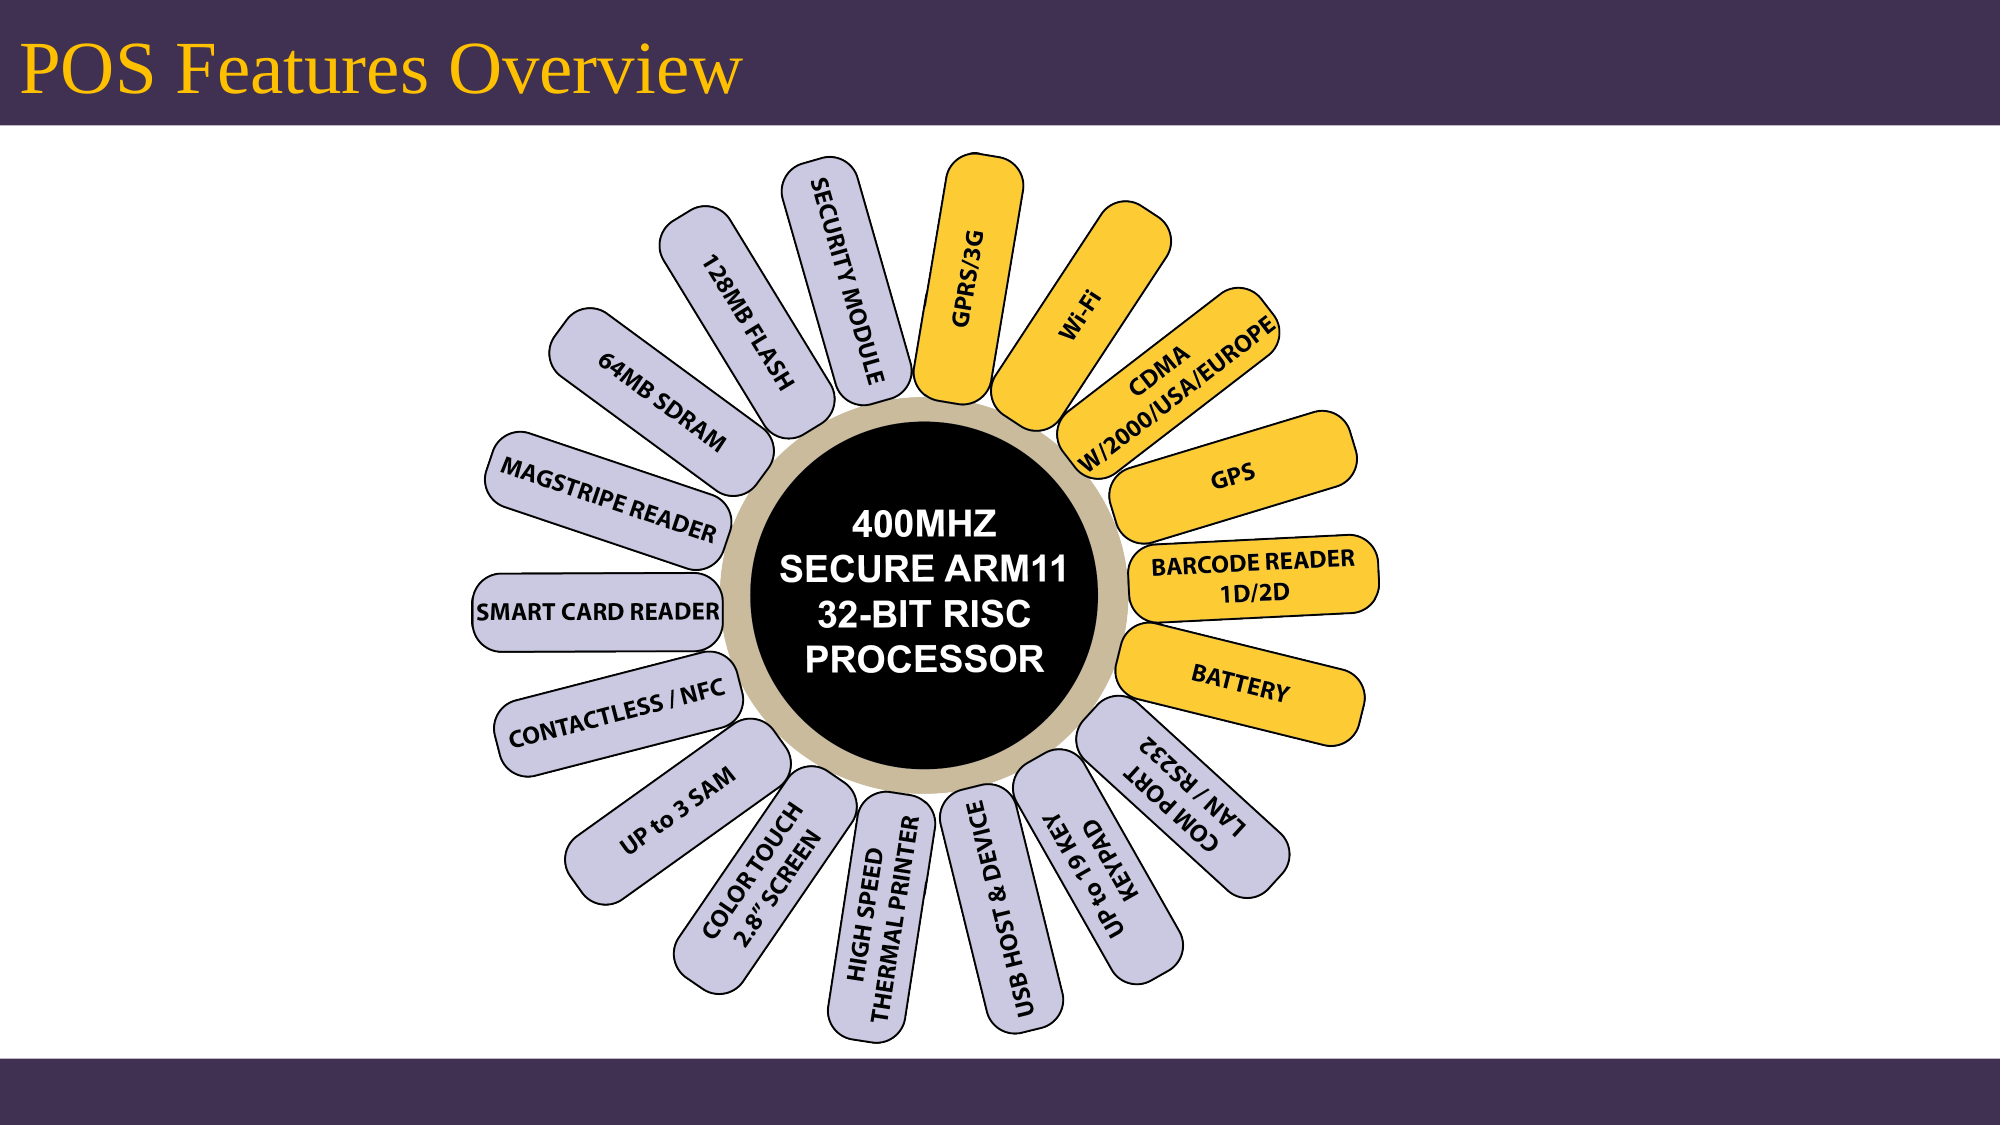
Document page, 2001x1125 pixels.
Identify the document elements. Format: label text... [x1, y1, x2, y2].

text_box POS Features Overview [4, 10, 759, 116]
picture [471, 152, 1380, 1044]
